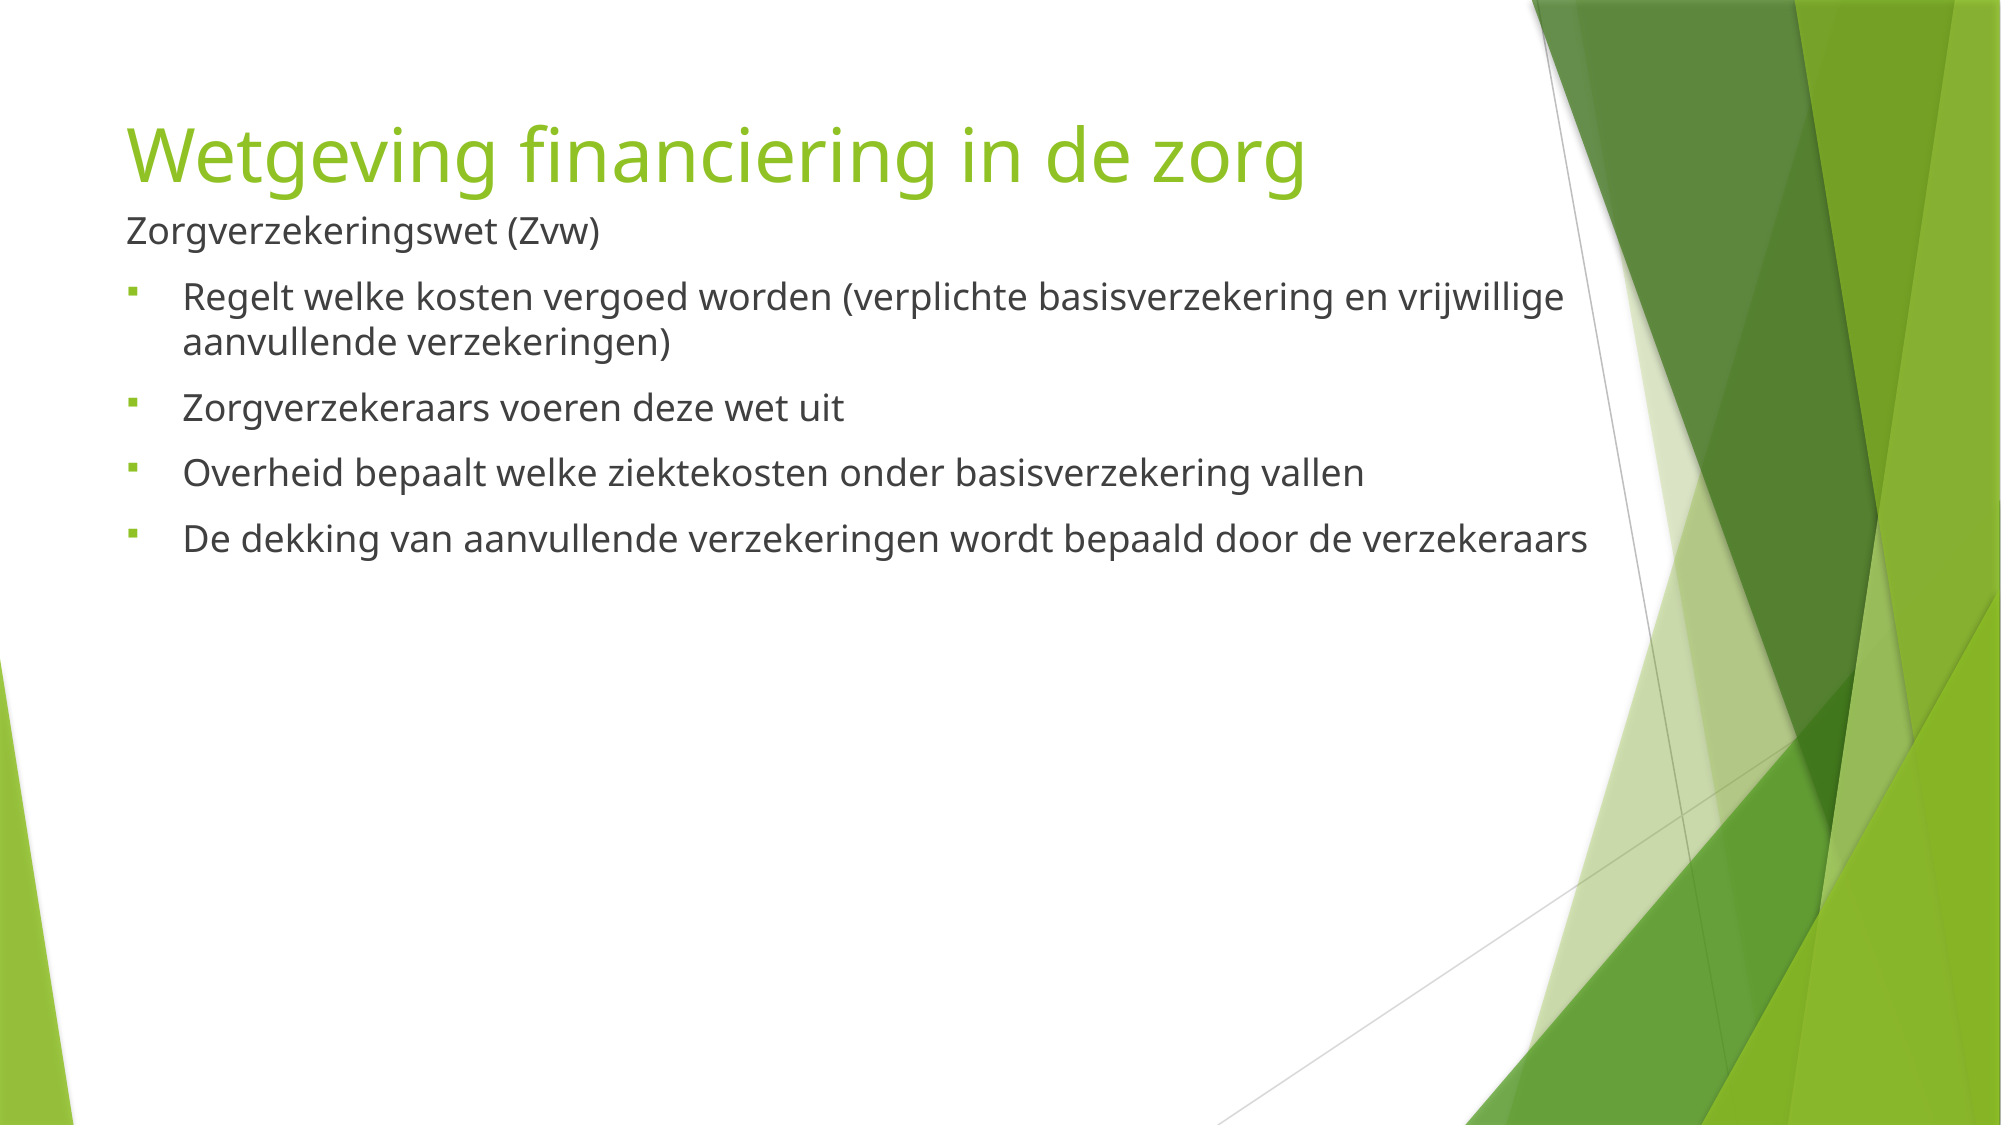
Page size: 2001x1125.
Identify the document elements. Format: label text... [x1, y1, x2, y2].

list Zorgverzekeringswet (Zvw) Regelt welke kosten vergoed worden (verplichte basisverzekering en vrijwillige aanvullende verzekeringen) Zorgverzekeraars voeren deze wet uit Overheid bepaalt welke ziektekosten onder basisverzekering vallen De dekking van aanvullende verzekeringen wordt bepaald door de verzekeraars [111, 199, 1612, 836]
title Wetgeving financiering in de zorg [111, 99, 1522, 199]
